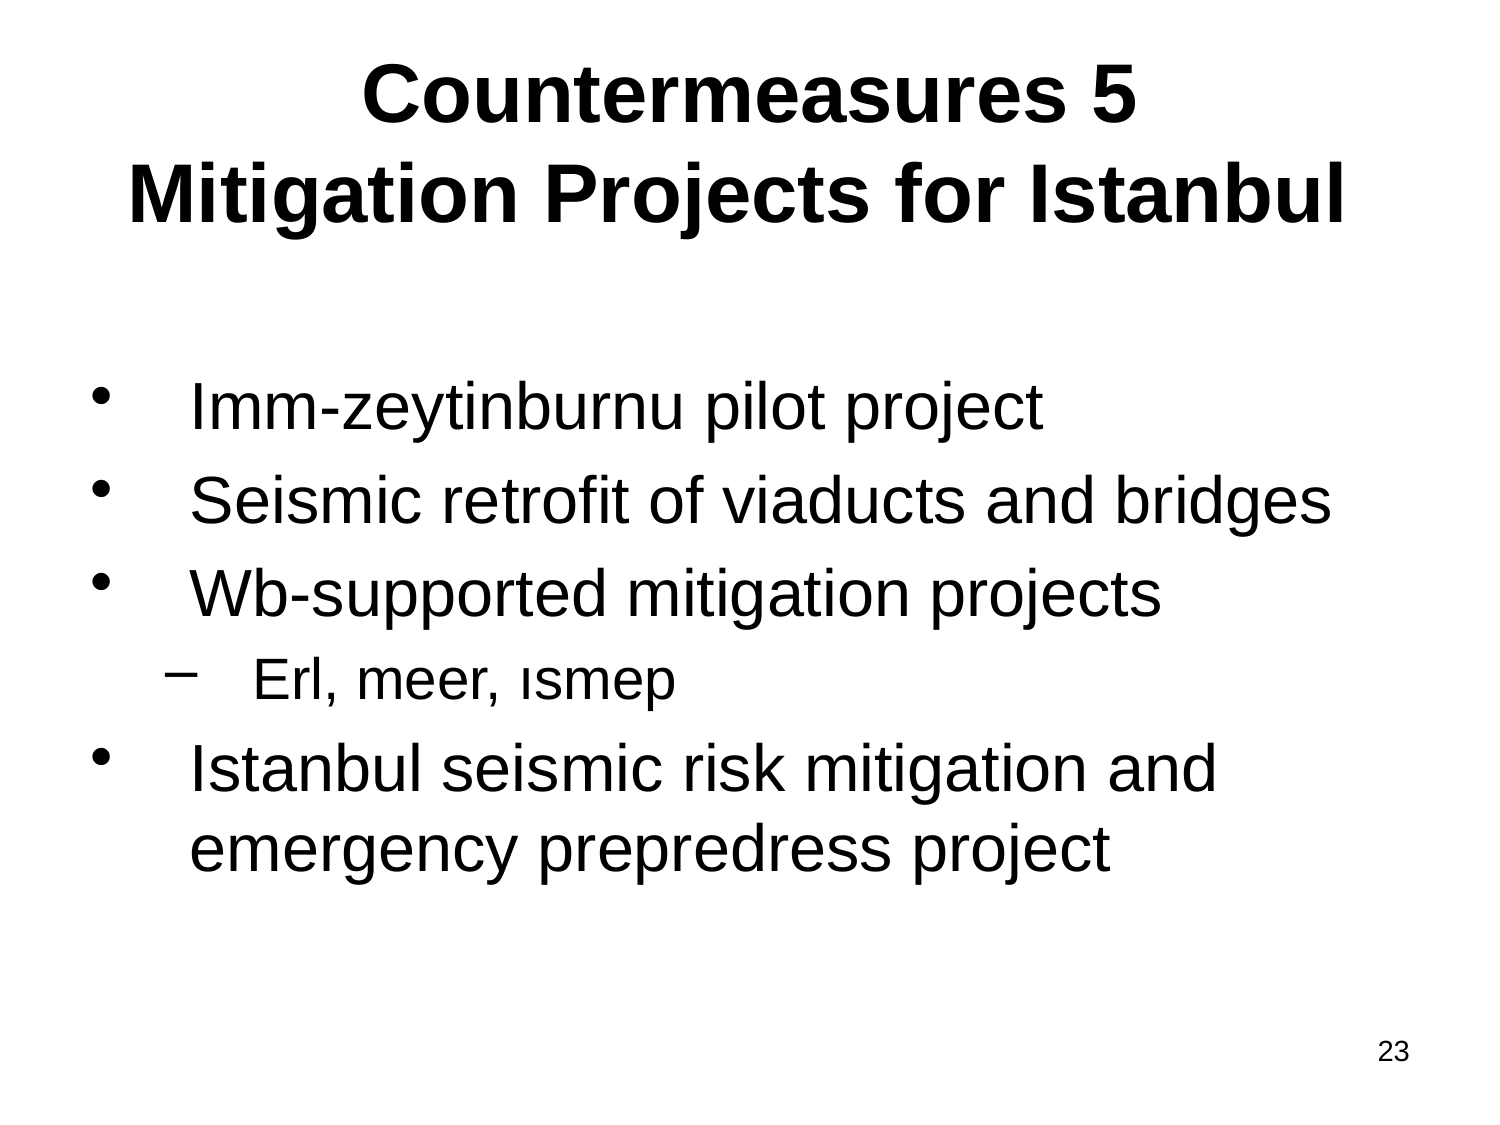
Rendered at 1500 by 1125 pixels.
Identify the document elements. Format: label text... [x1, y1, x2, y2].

list Imm-zeytinburnu pilot project Seismic retrofit of viaducts and bridges Wb-supported mitigation projects Erl, meer, ısmep Istanbul seismic risk mitigation and emergency prepredress project [74, 262, 1426, 1006]
slide_number 23 [1074, 1024, 1426, 1103]
title Countermeasures 5 Mitigation Projects for Istanbul [74, 44, 1426, 233]
